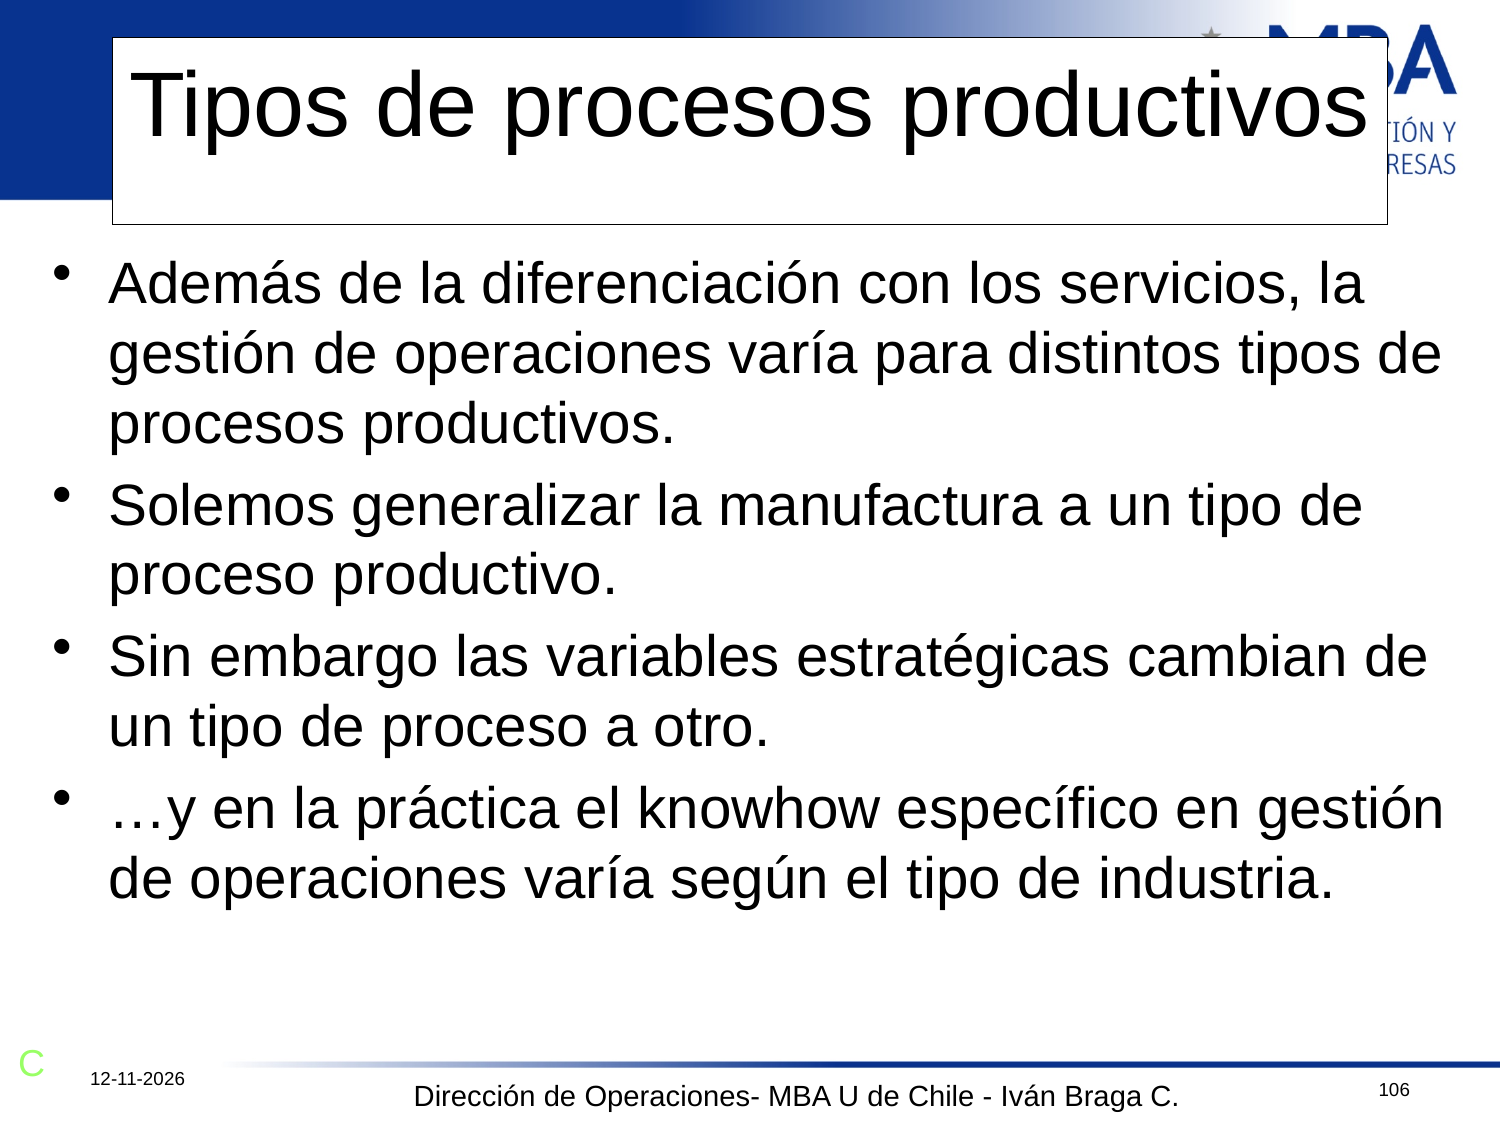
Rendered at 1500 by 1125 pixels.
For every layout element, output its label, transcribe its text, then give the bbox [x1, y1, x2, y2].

picture [0, 0, 1500, 1125]
slide_number 106 [1234, 1070, 1426, 1125]
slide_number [74, 1058, 426, 1103]
text_box C [3, 1031, 61, 1092]
footer [501, 1070, 1034, 1125]
title Tipos de procesos productivos [112, 37, 1388, 225]
list Además de la diferenciación con los servicios, la gestión de operaciones varía para distintos tipos de procesos productivos. Solemos generalizar la manufactura a un tipo de proceso productivo. Sin embargo las variables estratégicas cambian de un tipo de proceso a otro. …y en la práctica el knowhow específico en gestión de operaciones varía según el tipo de industria. [37, 237, 1500, 1000]
